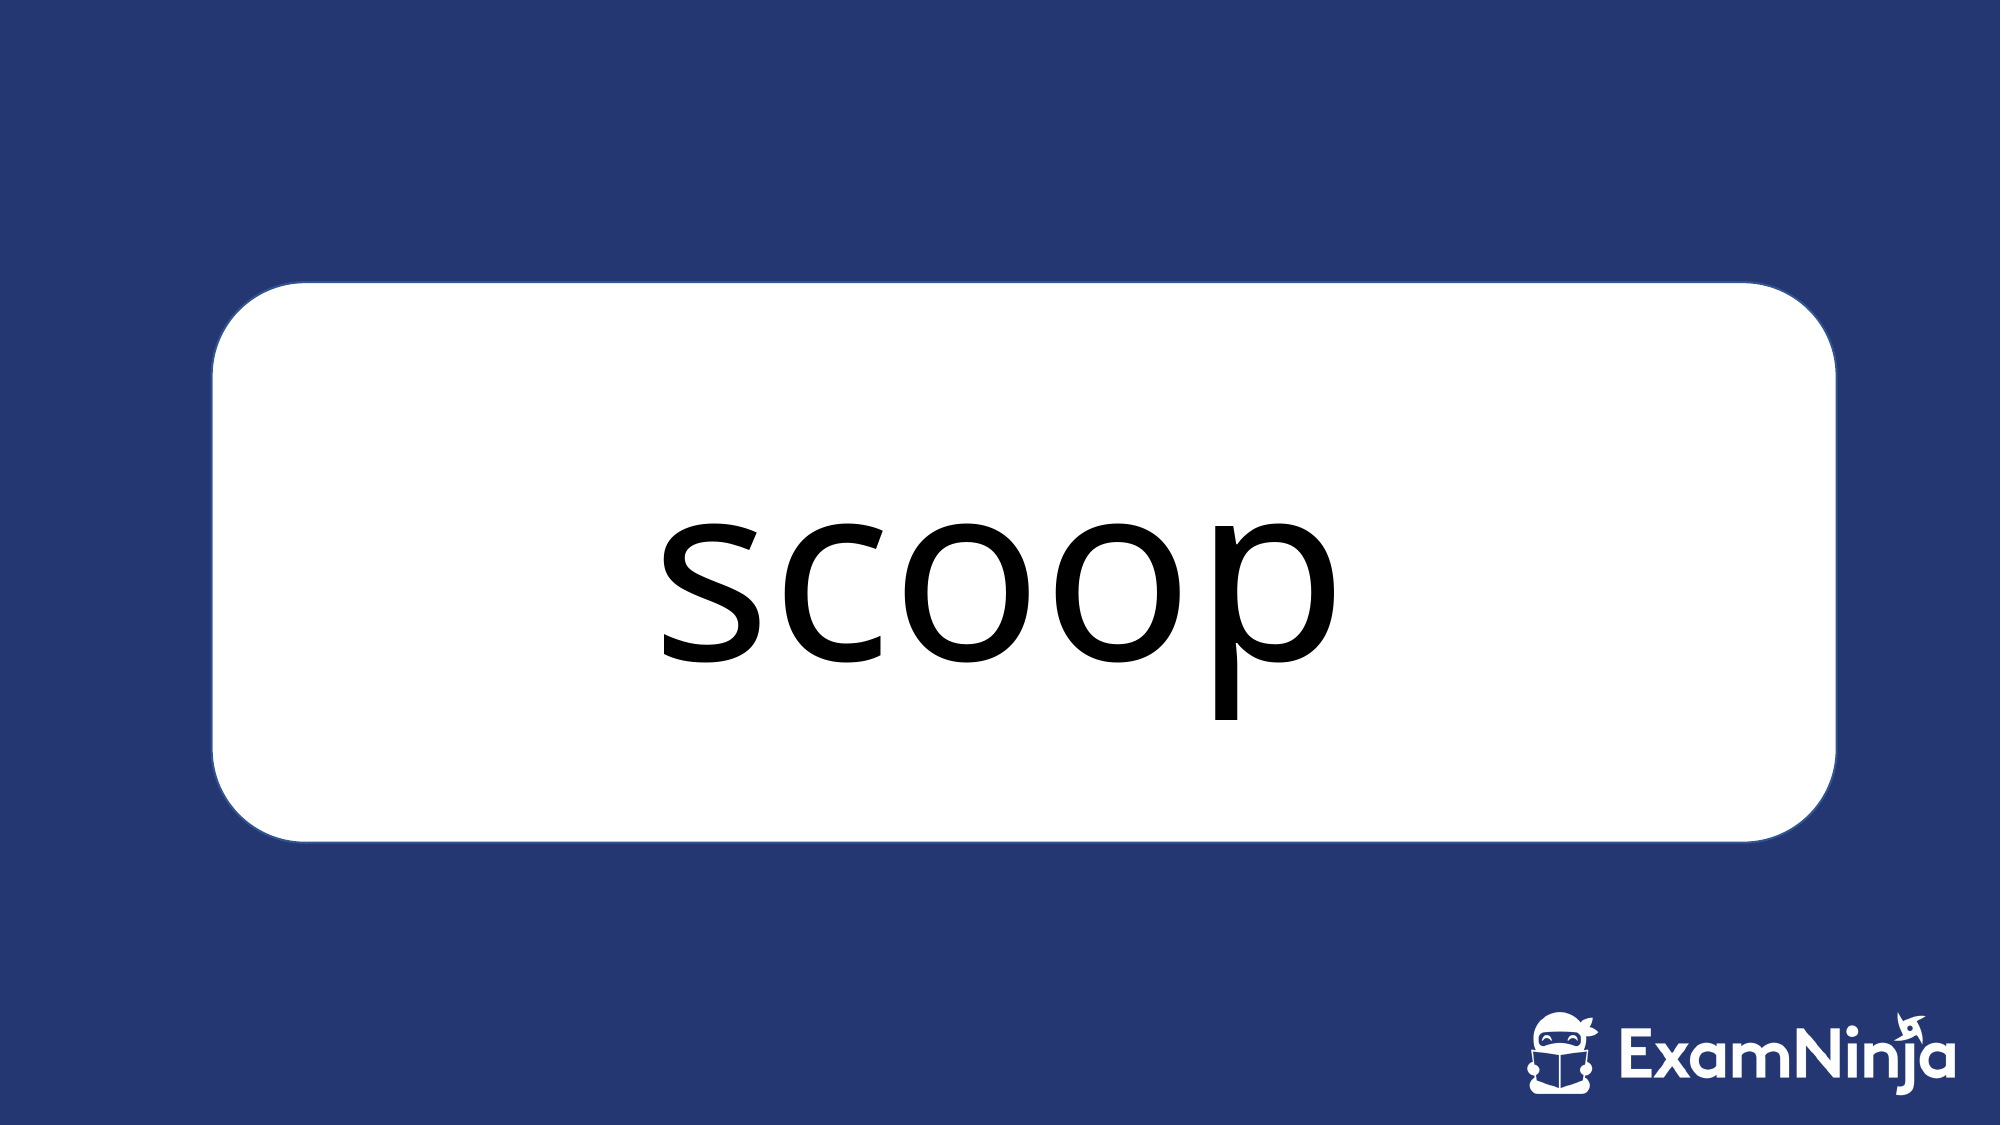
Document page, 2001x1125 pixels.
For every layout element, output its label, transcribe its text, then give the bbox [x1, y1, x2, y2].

text_box [210, 719, 1838, 844]
picture [1501, 1003, 1979, 1102]
text_box [210, 281, 1838, 403]
text_box scoop [143, 403, 1857, 719]
